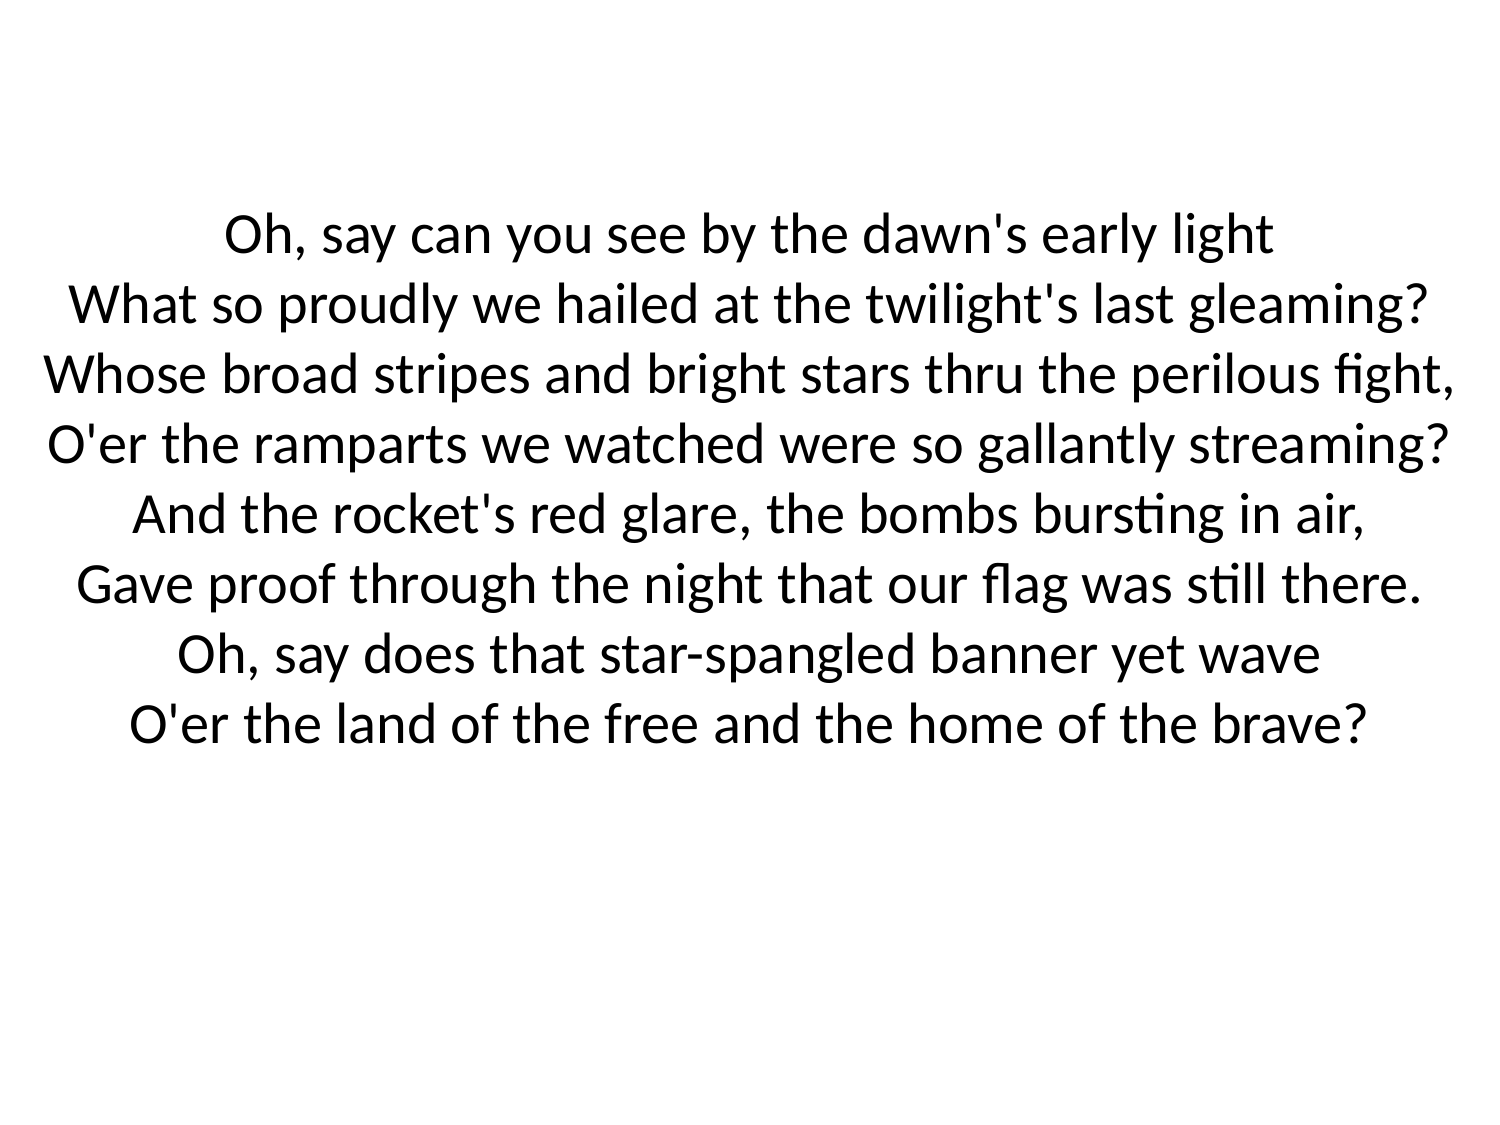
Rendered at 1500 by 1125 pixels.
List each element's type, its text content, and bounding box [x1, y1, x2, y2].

text_box Oh, say can you see by the dawn's early light What so proudly we hailed at the twilight's last gleaming? Whose broad stripes and bright stars thru the perilous fight, O'er the ramparts we watched were so gallantly streaming? And the rocket's red glare, the bombs bursting in air, Gave proof through the night that our flag was still there. Oh, say does that star-spangled banner yet wave O'er the land of the free and the home of the brave? [0, 187, 1500, 902]
